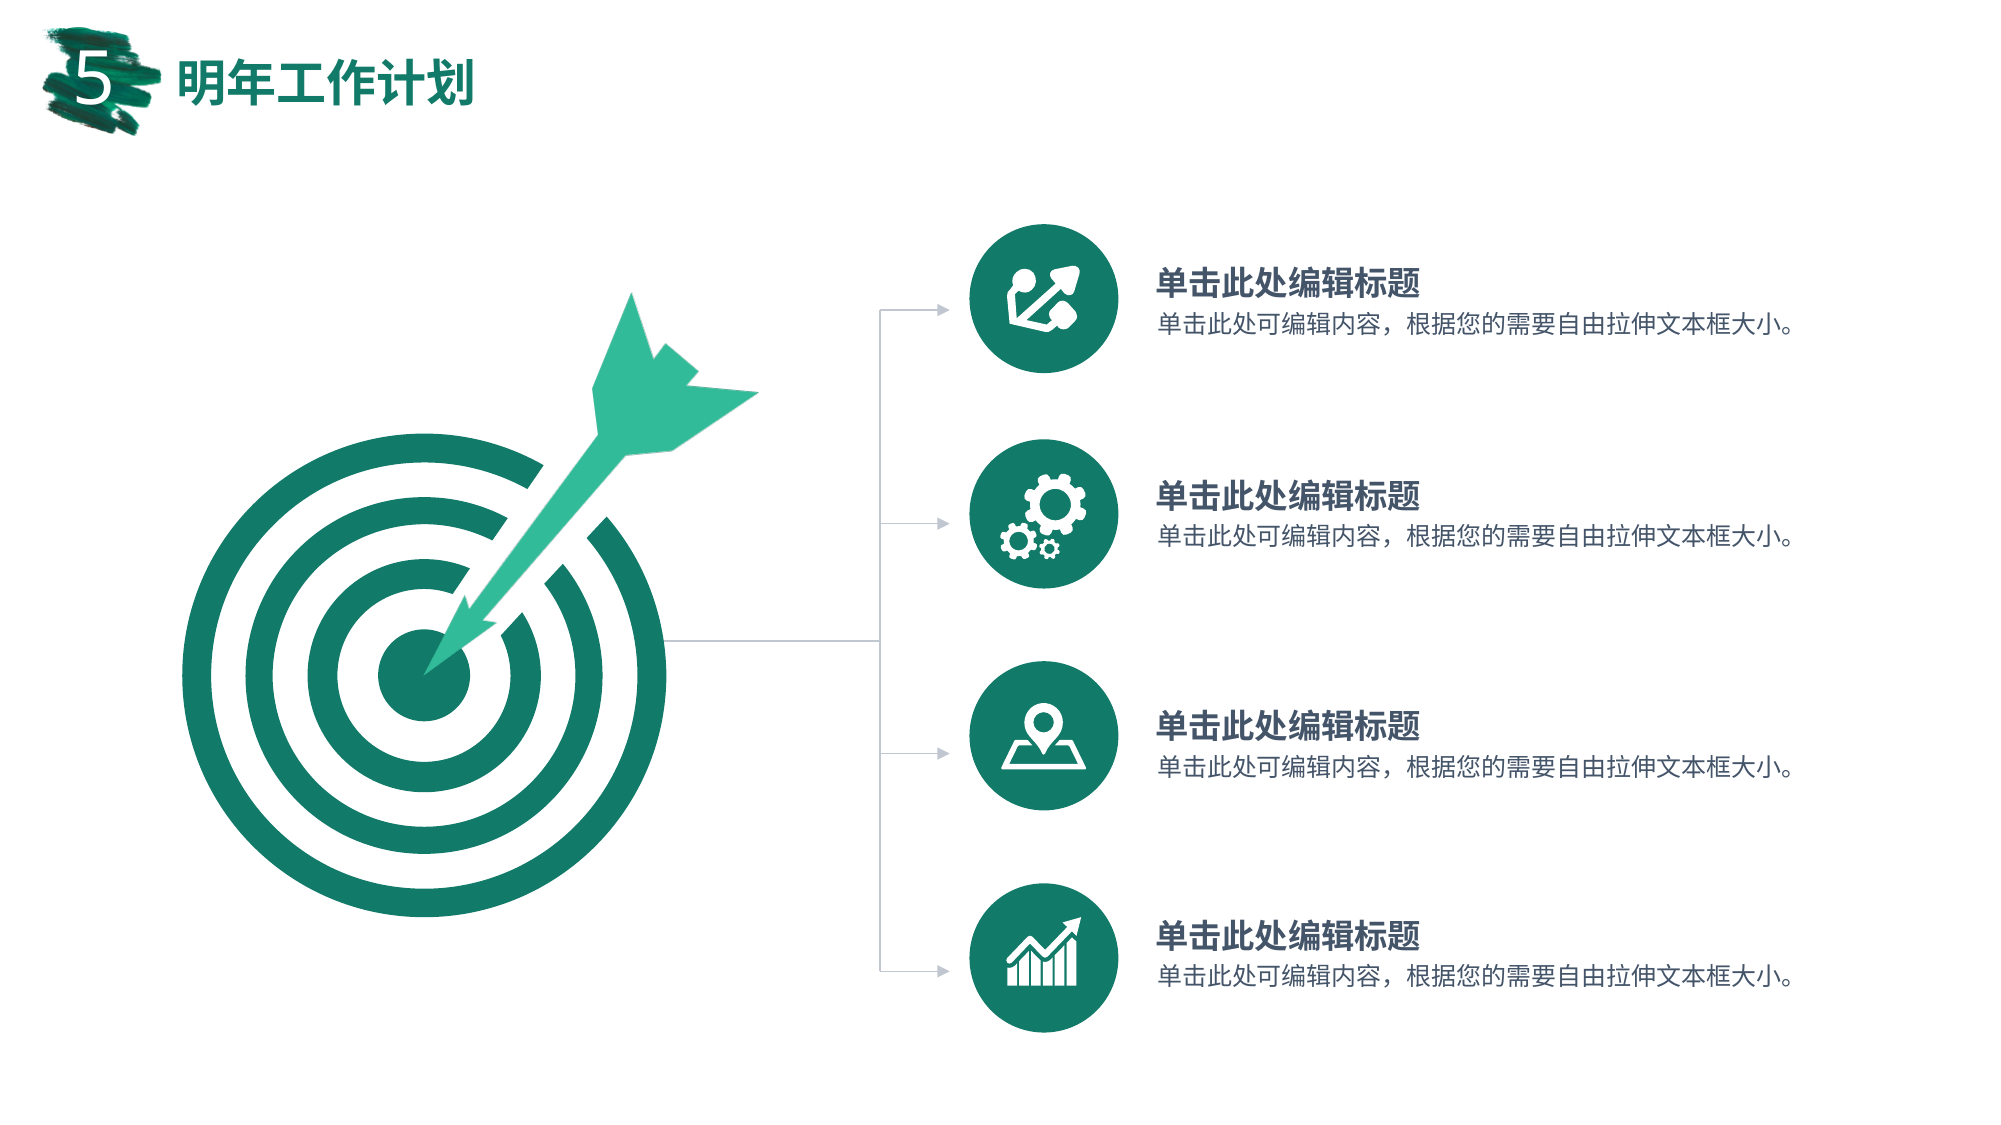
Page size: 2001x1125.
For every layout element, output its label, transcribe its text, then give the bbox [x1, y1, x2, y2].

text_box [969, 224, 1119, 374]
text_box [378, 629, 470, 722]
text_box 单击此处可编辑内容，根据您的需要自由拉伸文本框大小。 [1142, 738, 1891, 790]
text_box [1006, 917, 1082, 964]
text_box [182, 433, 667, 918]
text_box 单击此处编辑标题 [1140, 899, 1494, 963]
text_box 单击此处编辑标题 [1140, 459, 1494, 522]
text_box [1031, 950, 1041, 986]
text_box 单击此处编辑标题 [1140, 690, 1494, 753]
text_box [307, 559, 541, 793]
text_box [879, 309, 950, 972]
text_box [1054, 945, 1065, 986]
picture [423, 292, 759, 677]
text_box [1039, 538, 1060, 560]
text_box [1042, 957, 1053, 986]
text_box [1019, 950, 1029, 986]
text_box 明年工作计划 [168, 43, 533, 119]
text_box [1007, 963, 1018, 986]
text_box 单击此处可编辑内容，根据您的需要自由拉伸文本框大小。 [1142, 507, 1891, 559]
text_box [245, 497, 603, 854]
text_box 单击此处编辑标题 [1140, 246, 1494, 310]
text_box 单击此处可编辑内容，根据您的需要自由拉伸文本框大小。 [1142, 947, 1891, 999]
text_box [969, 661, 1119, 811]
text_box [1007, 265, 1080, 333]
picture [42, 25, 163, 136]
text_box [969, 883, 1119, 1033]
text_box 单击此处可编辑内容，根据您的需要自由拉伸文本框大小。 [1142, 294, 1891, 346]
text_box [1001, 739, 1087, 770]
text_box [969, 439, 1119, 589]
text_box [1066, 937, 1077, 986]
text_box [1024, 473, 1087, 536]
text_box [1024, 703, 1063, 755]
text_box [1000, 522, 1038, 560]
